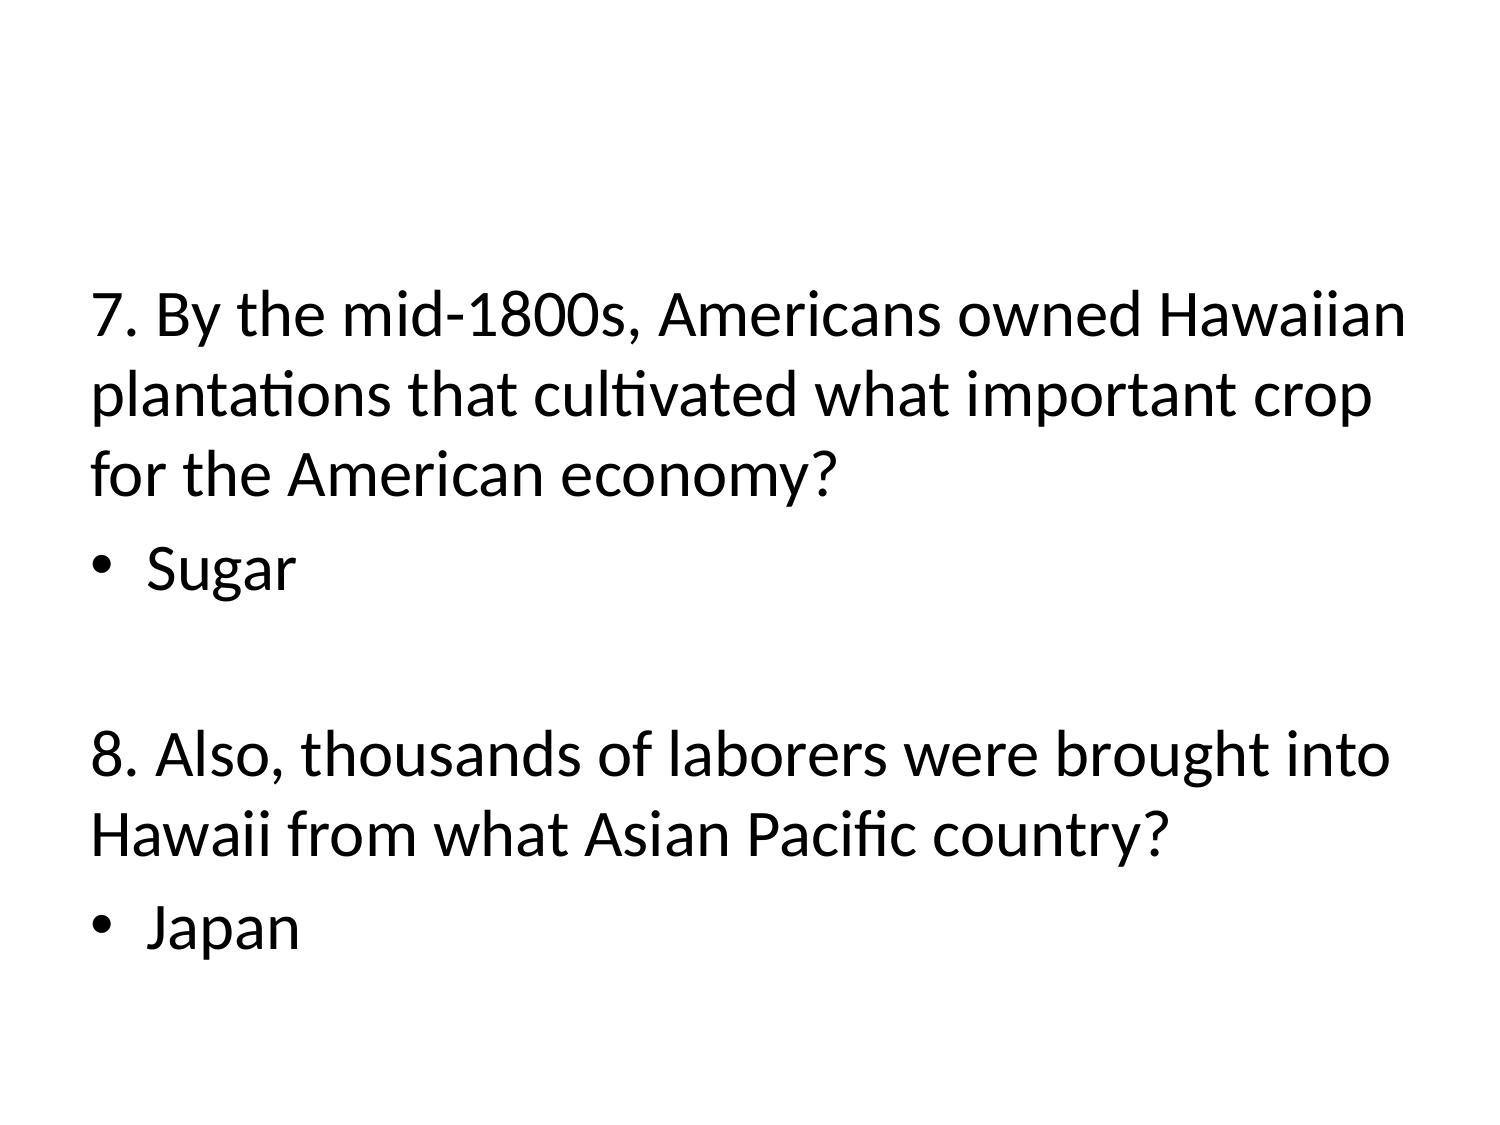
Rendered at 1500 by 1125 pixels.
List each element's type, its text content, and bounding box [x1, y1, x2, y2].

list 7. By the mid-1800s, Americans owned Hawaiian plantations that cultivated what important crop for the American economy? Sugar 8. Also, thousands of laborers were brought into Hawaii from what Asian Pacific country? Japan [75, 262, 1425, 1005]
